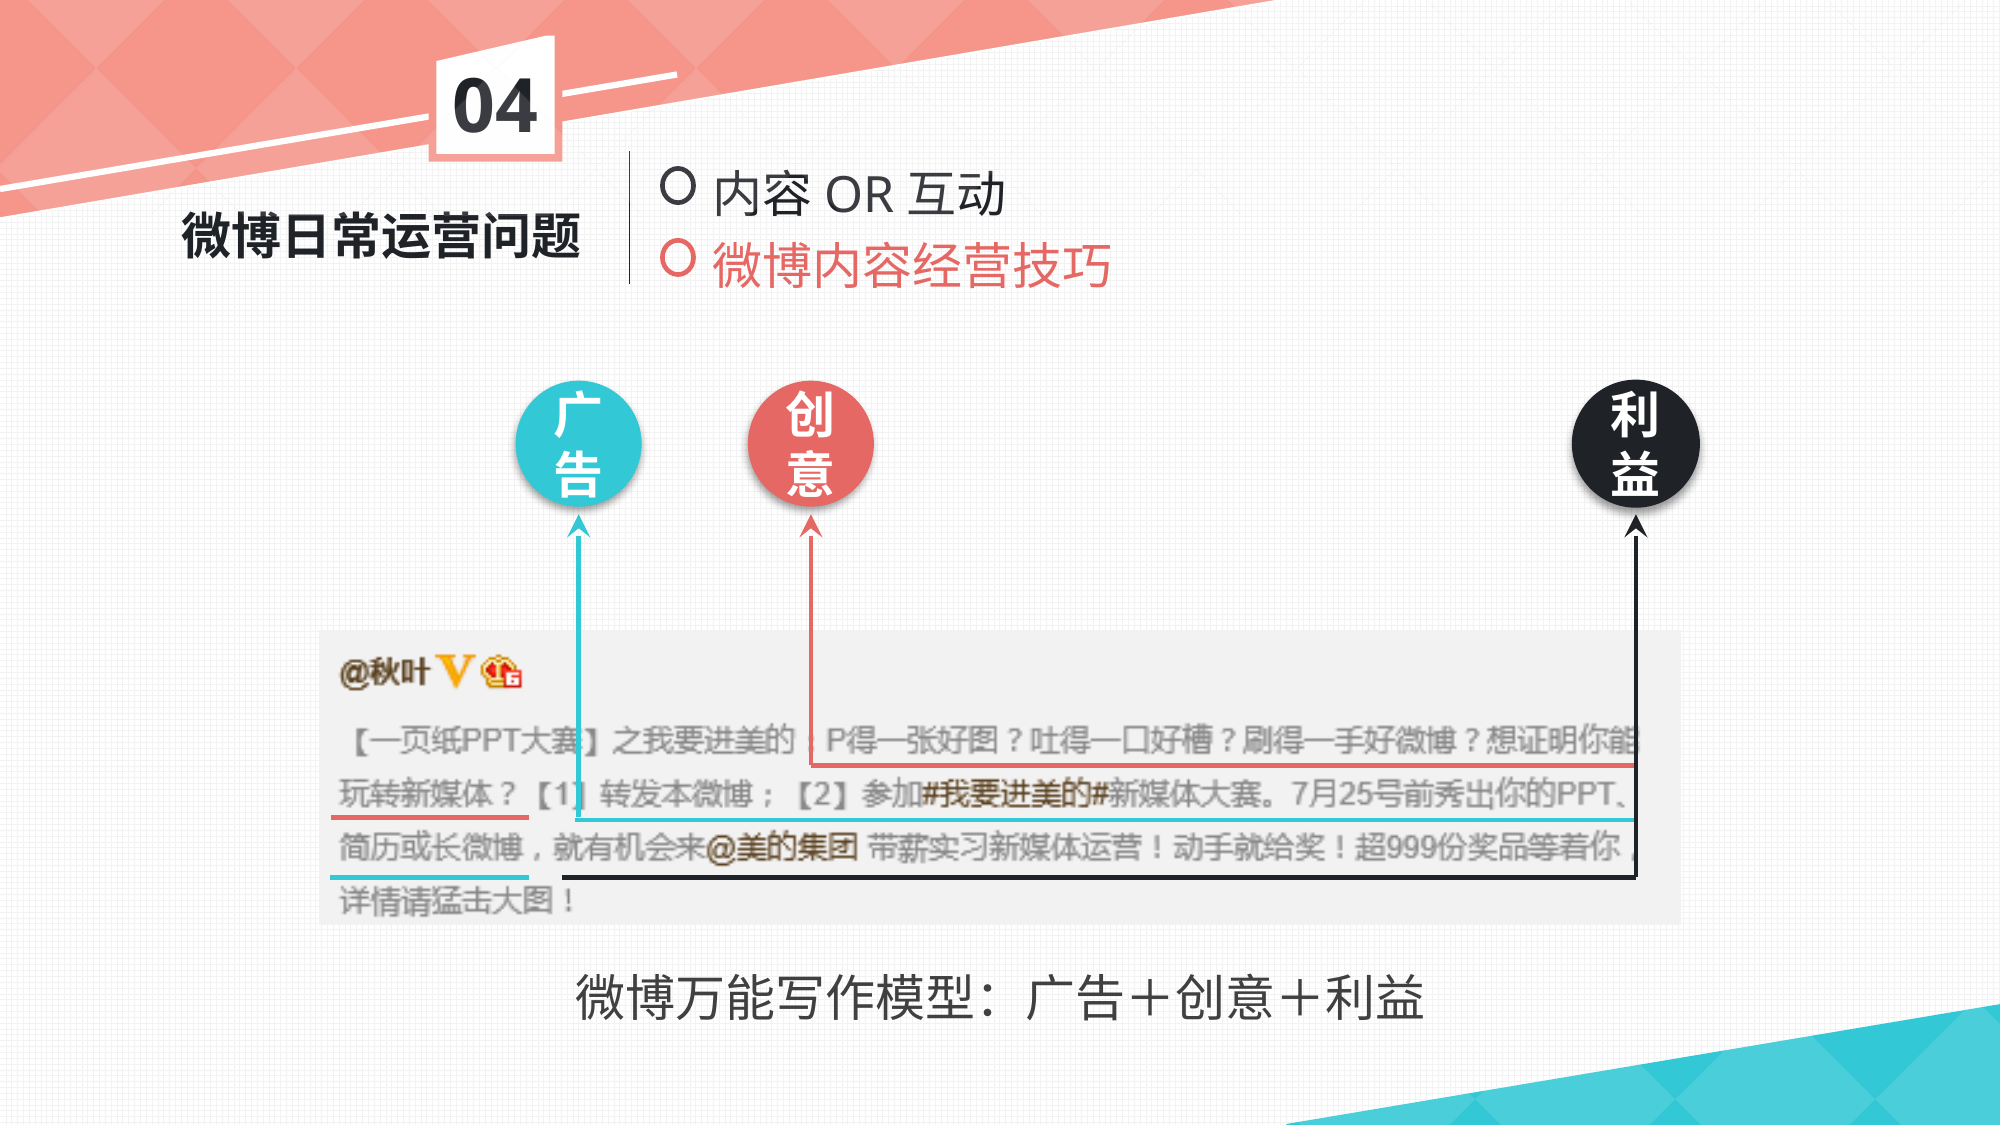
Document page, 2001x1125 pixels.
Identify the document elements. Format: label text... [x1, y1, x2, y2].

text_box [661, 239, 695, 276]
text_box 微博万能写作模型：广告＋创意＋利益 [492, 958, 1508, 1034]
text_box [0, 74, 678, 189]
picture [811, 629, 1635, 765]
text_box [0, 0, 2000, 217]
text_box [1275, 999, 2000, 1125]
text_box 广告 [514, 379, 643, 508]
picture [319, 629, 1681, 925]
text_box 内容OR互动 微博内容经营技巧 [697, 217, 1924, 302]
text_box 创意 [746, 379, 875, 508]
text_box 利益 [1571, 379, 1700, 508]
text_box 微博日常运营问题 [80, 217, 597, 272]
